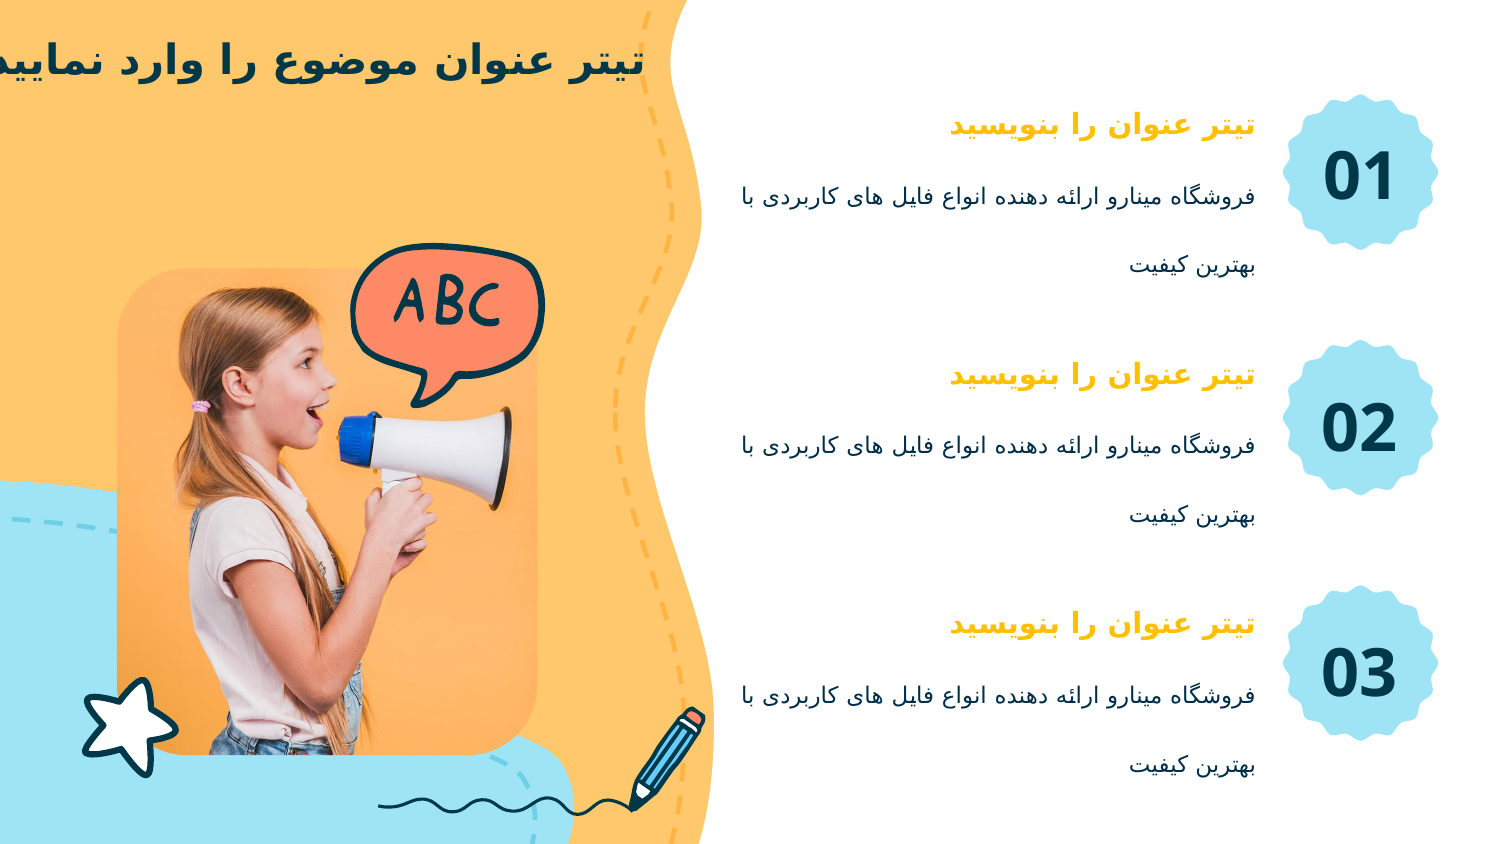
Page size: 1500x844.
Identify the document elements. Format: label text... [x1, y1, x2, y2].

text_box تیتر عنوان موضوع را وارد نمایید [0, 25, 679, 91]
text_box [1282, 94, 1439, 742]
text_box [78, 242, 547, 772]
text_box تیتر عنوان را بنویسید فروشگاه مینارو ارائه دهنده انواع فایل های کاربردی با بهترین کیفیت [725, 544, 1271, 785]
text_box تیتر عنوان را بنویسید فروشگاه مینارو ارائه دهنده انواع فایل های کاربردی با بهترین کیفیت [725, 295, 1271, 535]
text_box تیتر عنوان را بنویسید فروشگاه مینارو ارائه دهنده انواع فایل های کاربردی با بهترین کیفیت [725, 45, 1271, 285]
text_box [377, 706, 706, 815]
